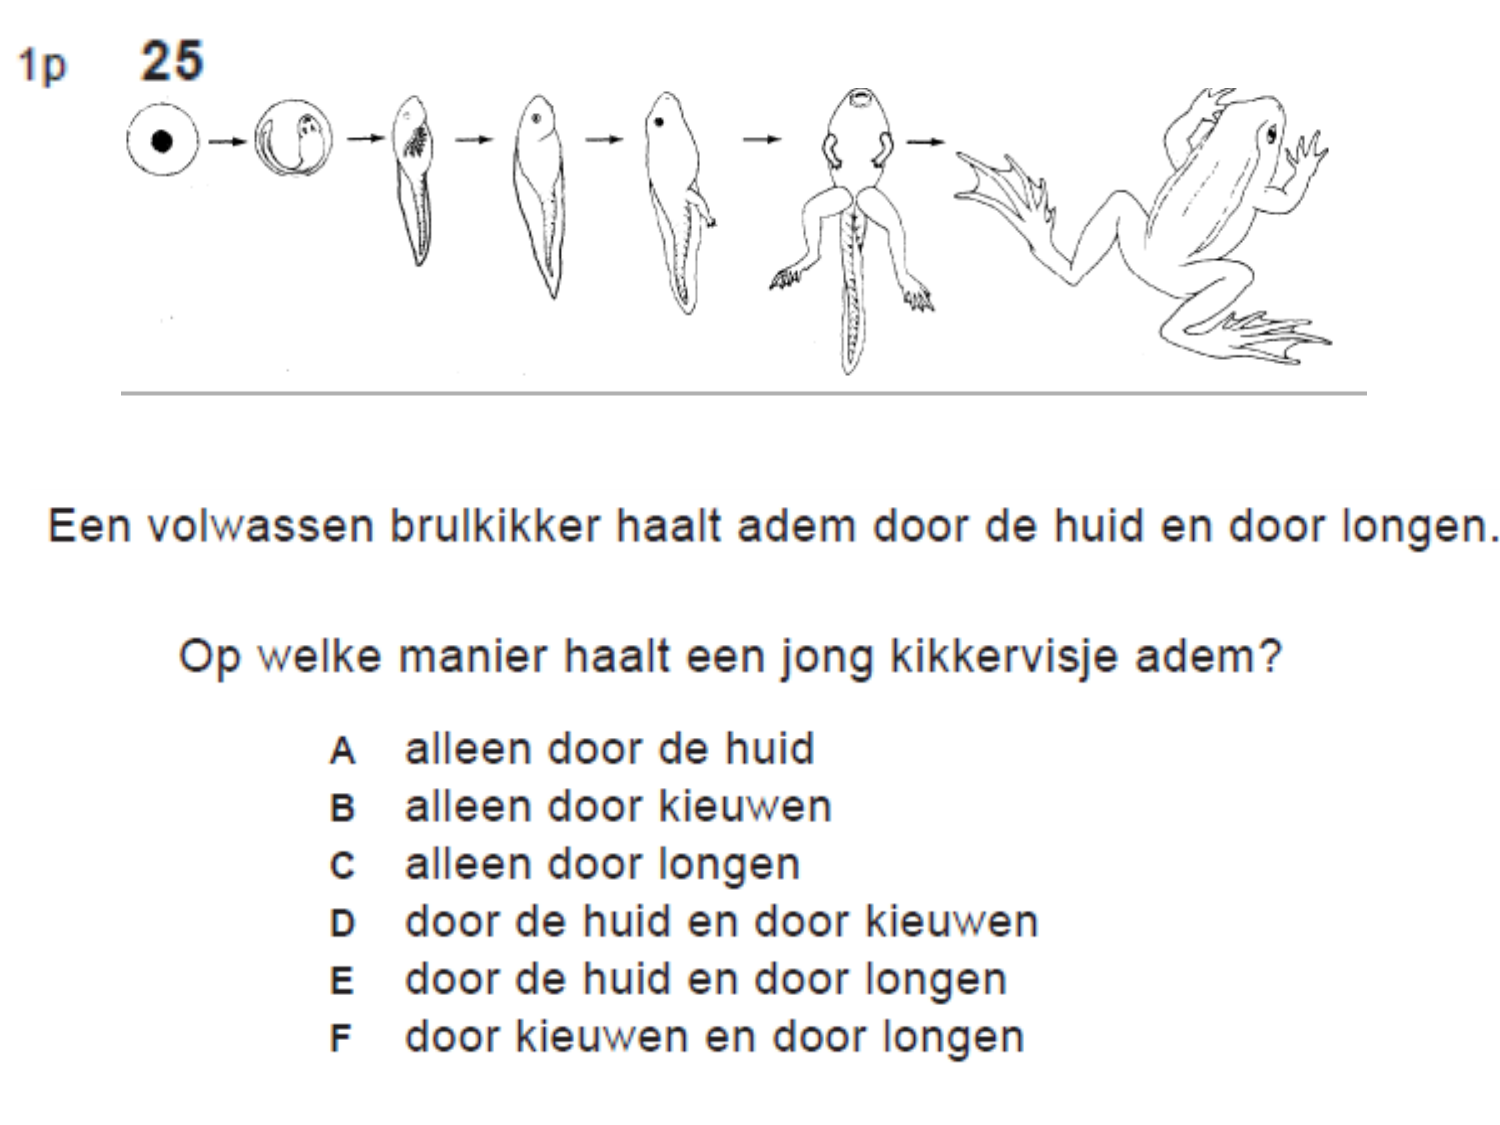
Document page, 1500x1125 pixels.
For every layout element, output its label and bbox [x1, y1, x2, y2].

picture [324, 722, 1064, 1125]
picture [29, 488, 1500, 563]
picture [173, 630, 1314, 691]
picture [0, 30, 1367, 398]
